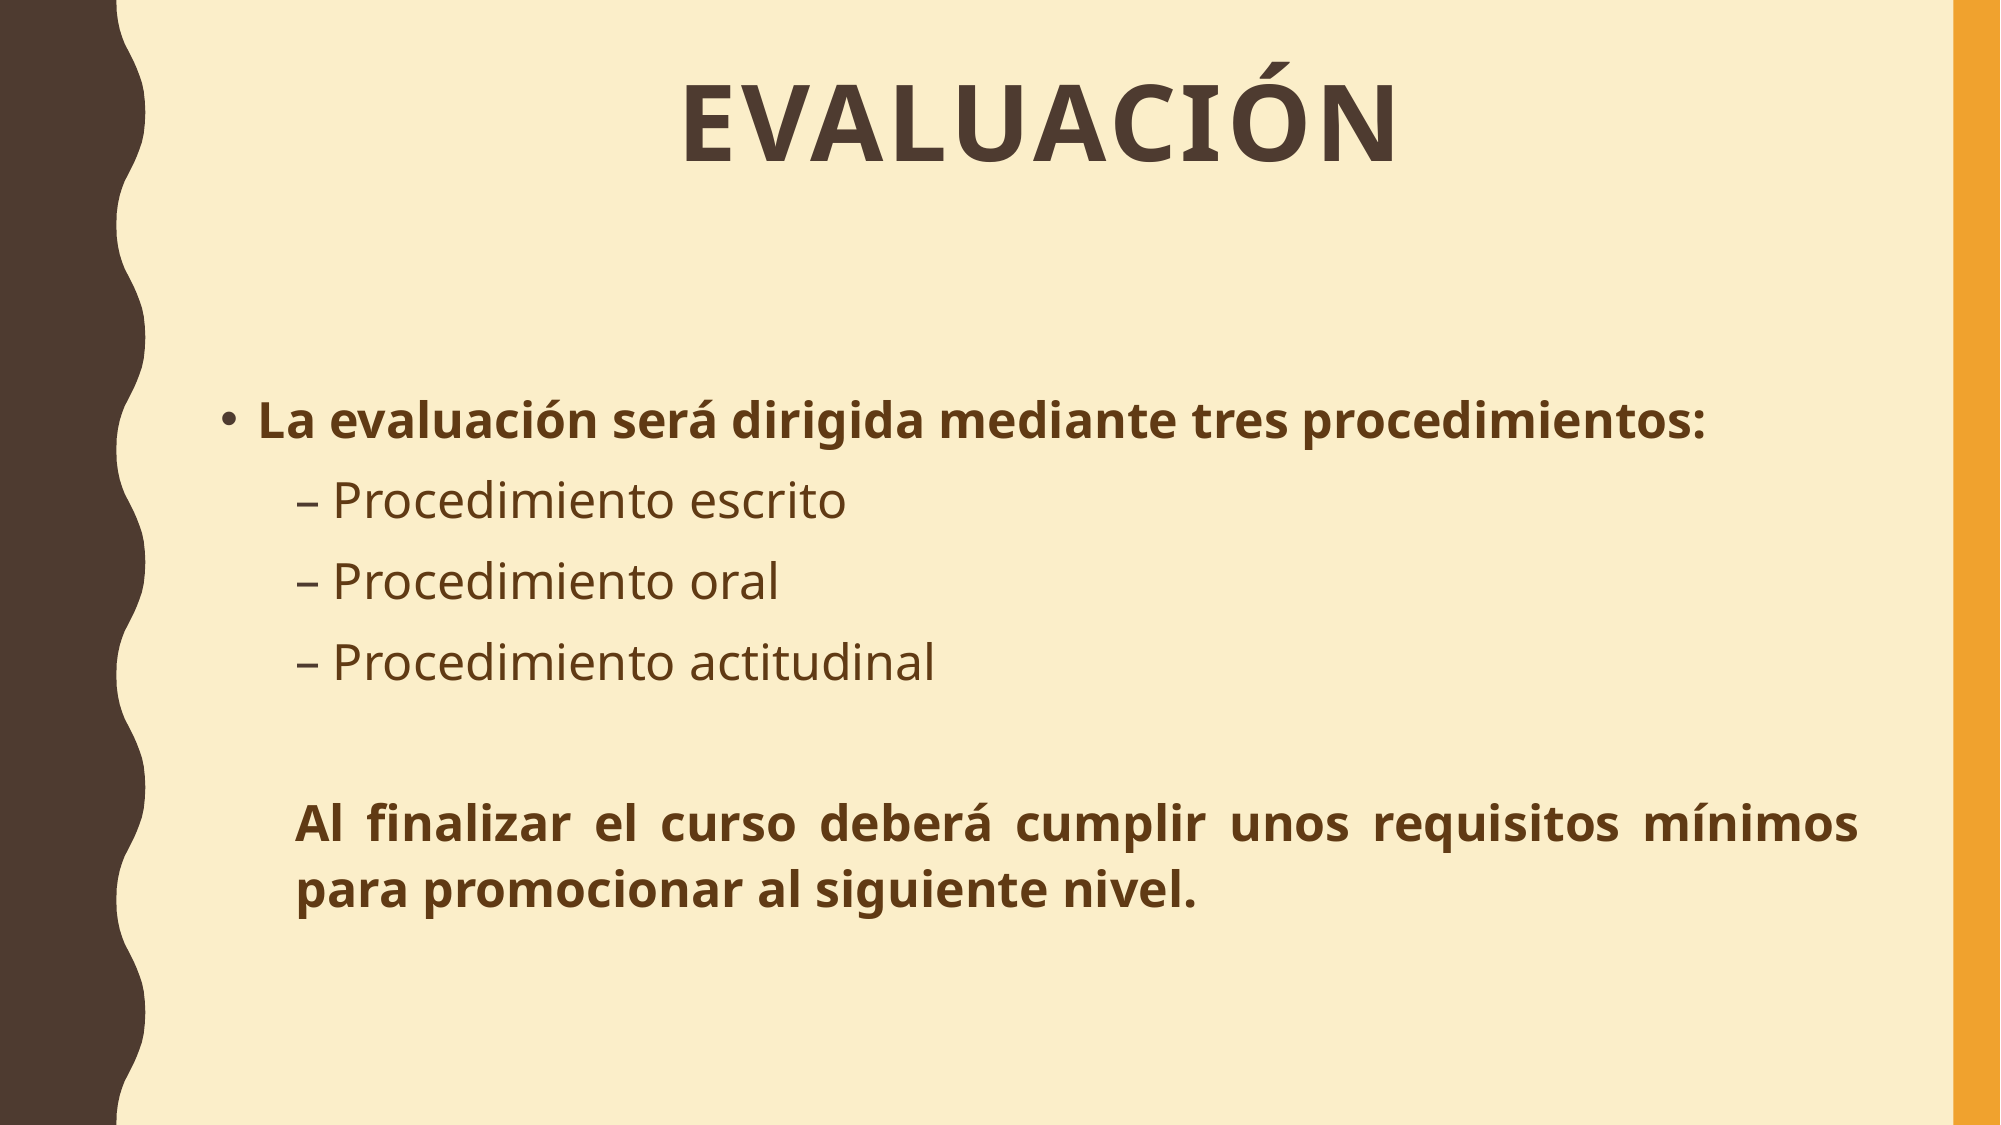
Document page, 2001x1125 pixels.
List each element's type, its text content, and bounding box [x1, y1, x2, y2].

list La evaluación será dirigida mediante tres procedimientos: Procedimiento escrito Procedimiento oral Procedimiento actitudinal Al finalizar el curso deberá cumplir unos requisitos mínimos para promocionar al siguiente nivel. [205, 375, 1875, 965]
title Evaluación [205, 62, 1875, 308]
